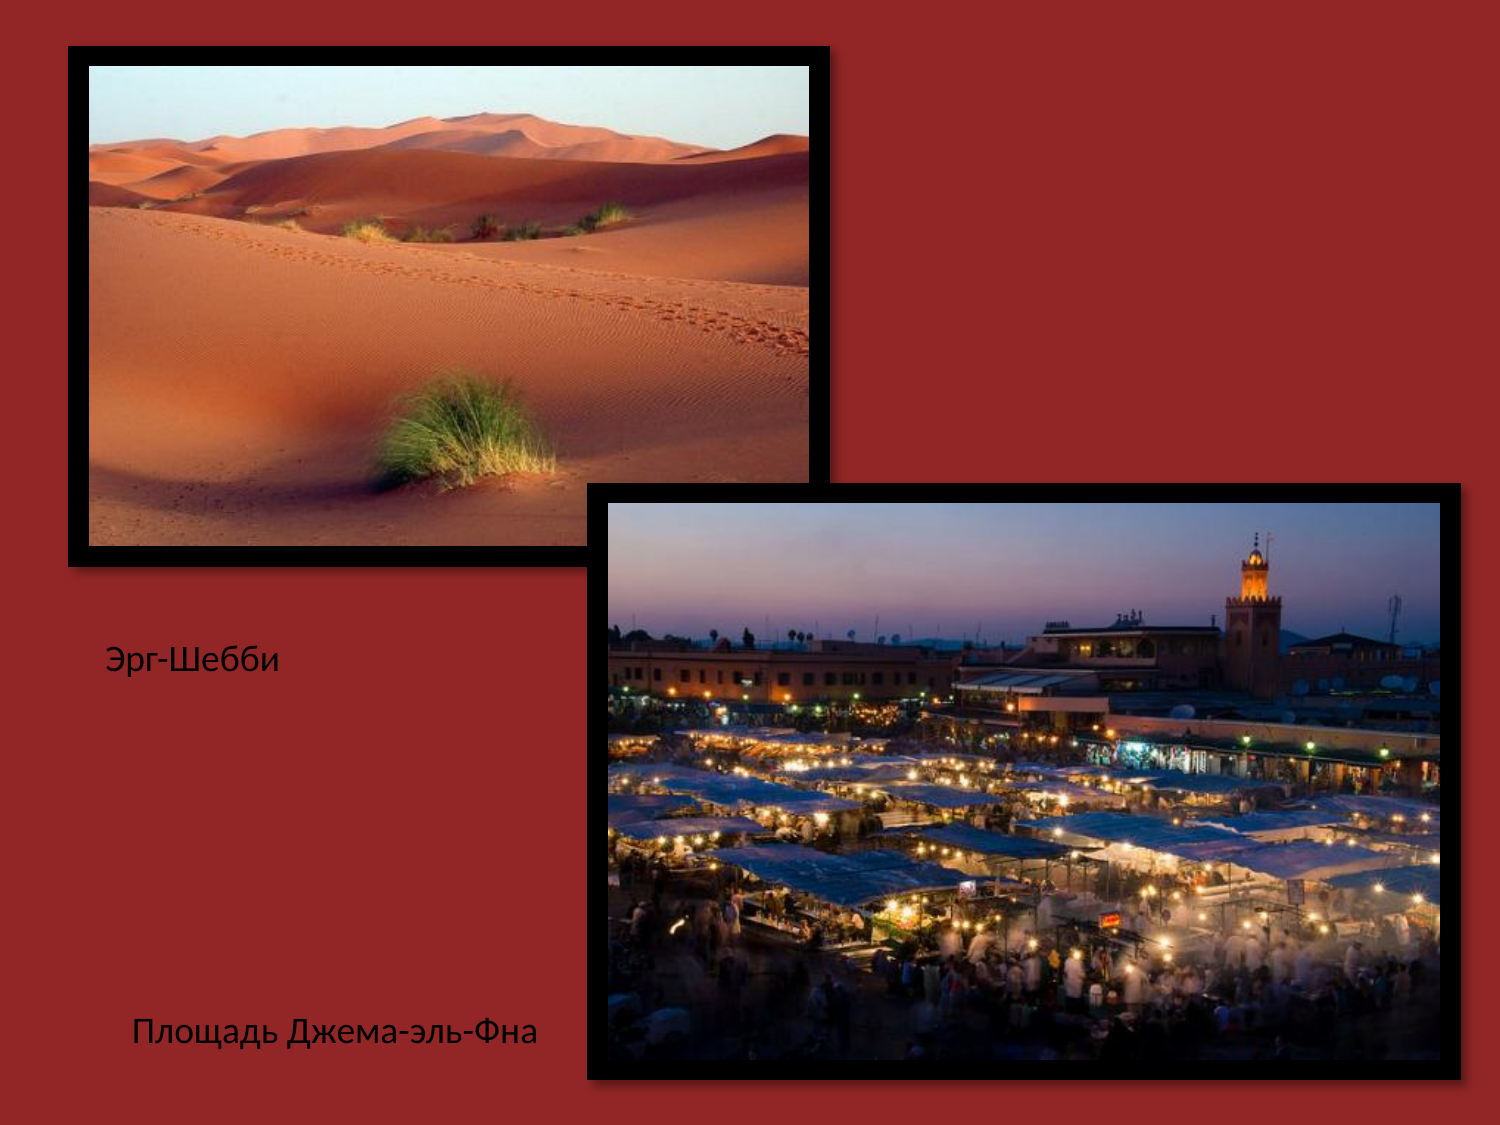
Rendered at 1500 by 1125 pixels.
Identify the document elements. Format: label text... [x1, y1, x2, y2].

picture [88, 66, 1441, 1060]
text_box Площадь Джема-эль-Фна [117, 998, 563, 1059]
text_box Эрг-Шебби [90, 626, 296, 687]
